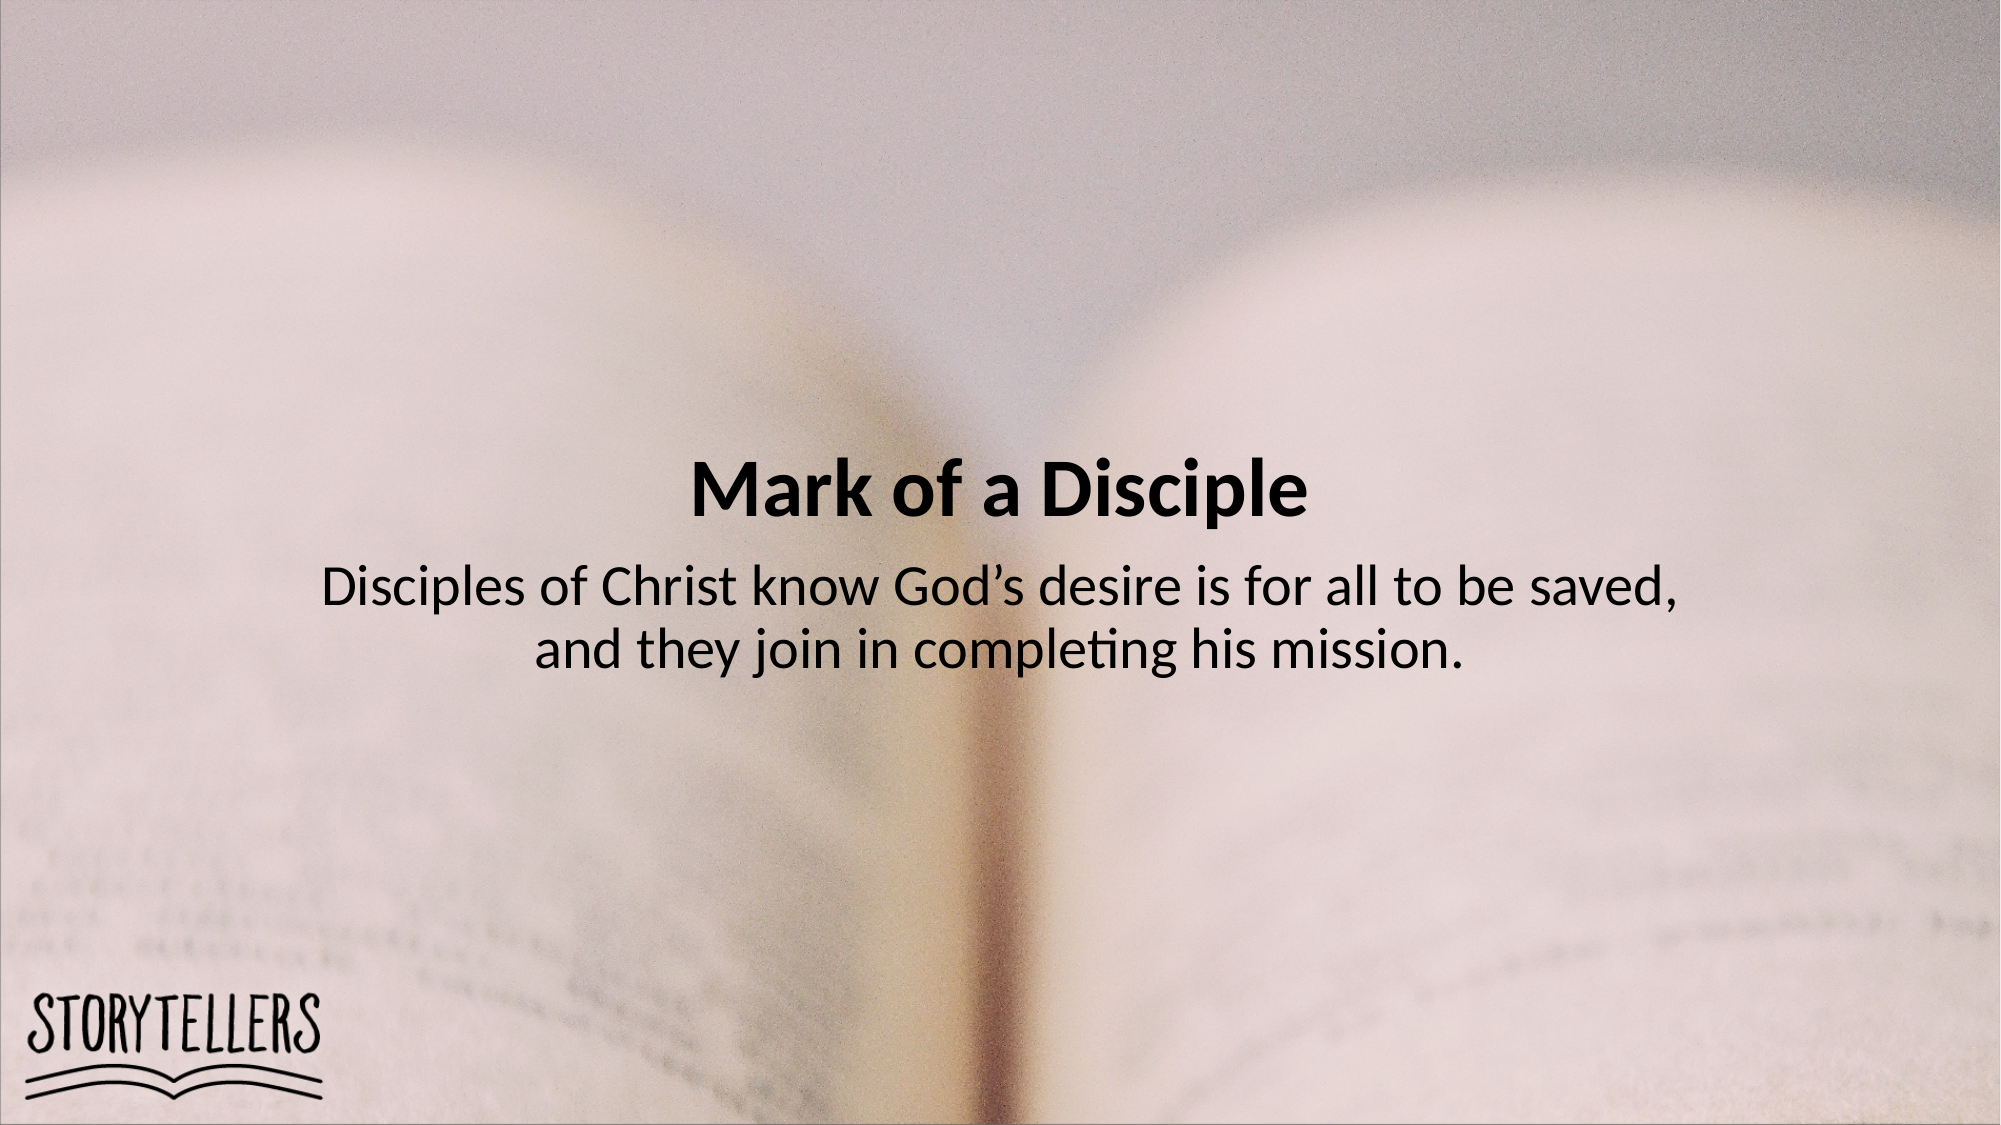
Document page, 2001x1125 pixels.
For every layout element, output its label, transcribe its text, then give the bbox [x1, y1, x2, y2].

picture [0, 0, 2001, 1125]
list Mark of a Disciple Disciples of Christ know God’s desire is for all to be saved, and they join in completing his mission. [137, 205, 1863, 920]
